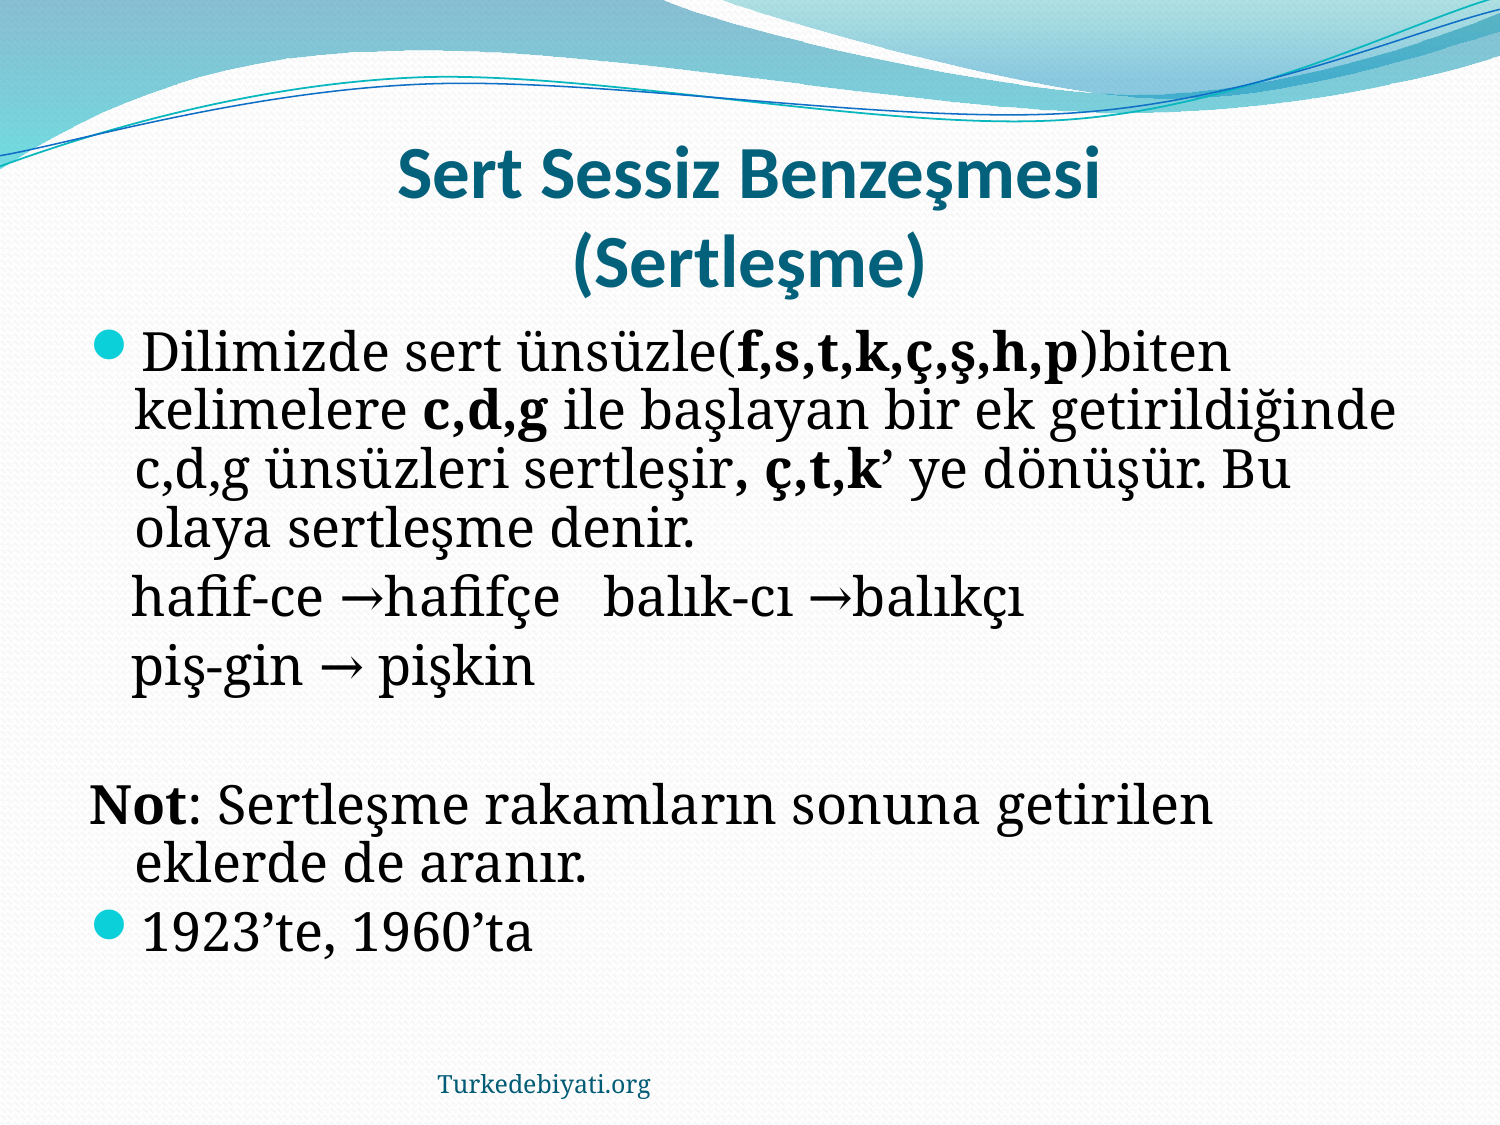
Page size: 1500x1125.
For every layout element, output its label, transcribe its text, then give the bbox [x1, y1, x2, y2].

footer Turkedebiyati.org [437, 1042, 988, 1103]
title Sert Sessiz Benzeşmesi (Sertleşme) [75, 115, 1425, 303]
list Dilimizde sert ünsüzle(f,s,t,k,ç,ş,h,p)biten kelimelere c,d,g ile başlayan bir ek getirildiğinde c,d,g ünsüzleri sertleşir, ç,t,k’ ye dönüşür. Bu olaya sertleşme denir. hafif-ce →hafifçe balık-cı →balıkçı piş-gin → pişkin Not: Sertleşme rakamların sonuna getirilen eklerde de aranır. 1923’te, 1960’ta [75, 317, 1425, 1038]
